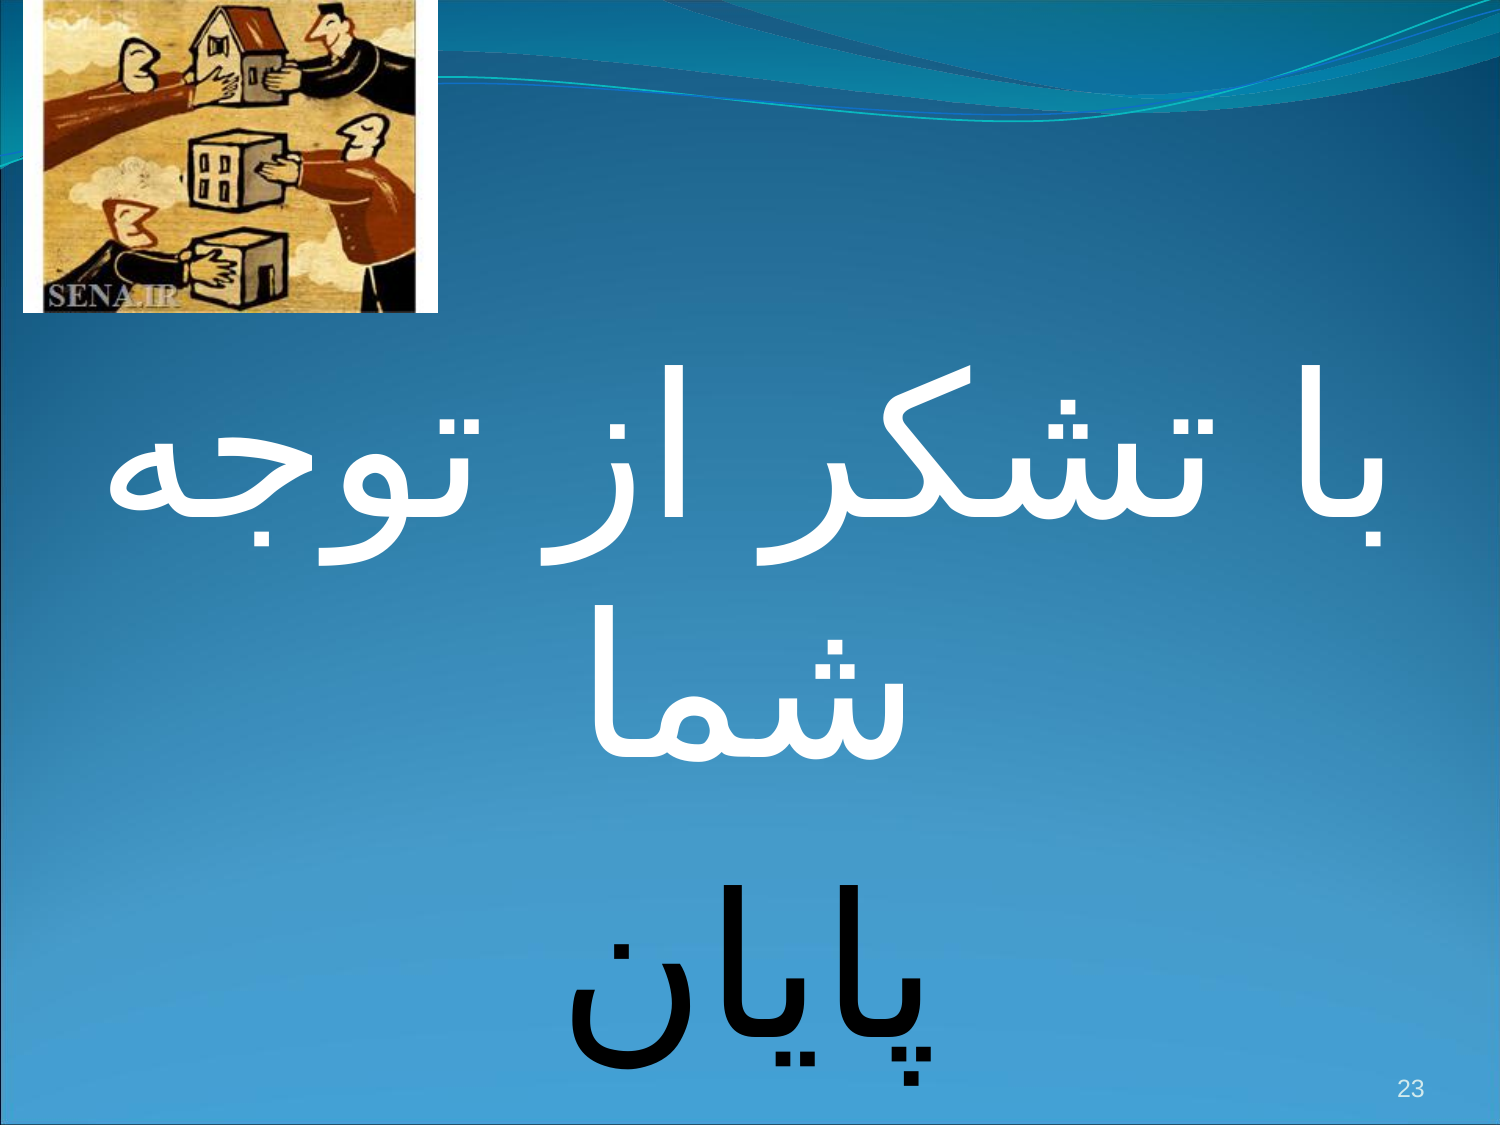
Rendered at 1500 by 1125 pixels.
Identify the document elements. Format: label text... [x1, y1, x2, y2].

picture [23, 0, 438, 313]
subtitle با تشکر از توجه شما پایان [0, 0, 1500, 1125]
slide_number 23 [1299, 1042, 1425, 1103]
